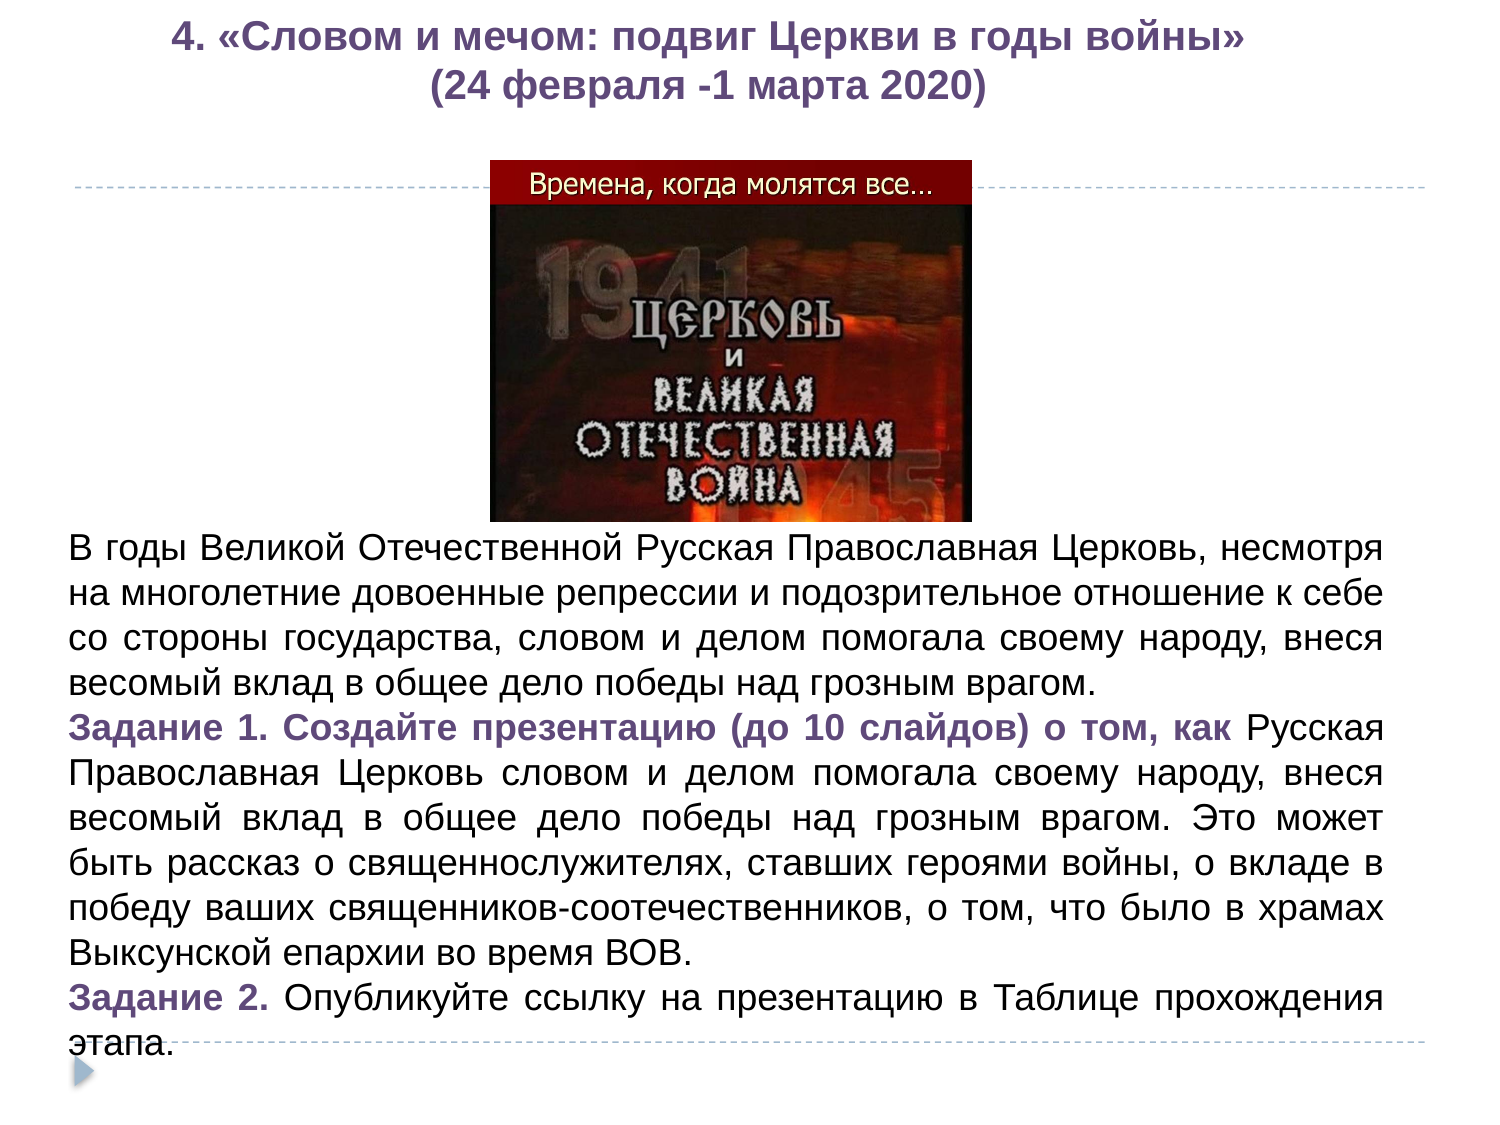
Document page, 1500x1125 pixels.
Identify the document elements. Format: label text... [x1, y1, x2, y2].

text_box В годы Великой Отечественной Русская Православная Церковь, несмотря на многолетние довоенные репрессии и подозрительное отношение к себе со стороны государства, словом и делом помогала своему народу, внеся весомый вклад в общее дело победы над грозным врагом. Задание 1. Создайте презентацию (до 10 слайдов) о том, как Русская Православная Церковь словом и делом помогала своему народу, внеся весомый вклад в общее дело победы над грозным врагом. Это может быть рассказ о священнослужителях, ставших героями войны, о вкладе в победу ваших священников-соотечественников, о том, что было в храмах Выксунской епархии во время ВОВ. Задание 2. Опубликуйте ссылку на презентацию в Таблице прохождения этапа. [53, 515, 1400, 1071]
picture [489, 160, 972, 522]
text_box 4. «Словом и мечом: подвиг Церкви в годы войны» (24 февраля -1 марта 2020) [29, 0, 1388, 161]
